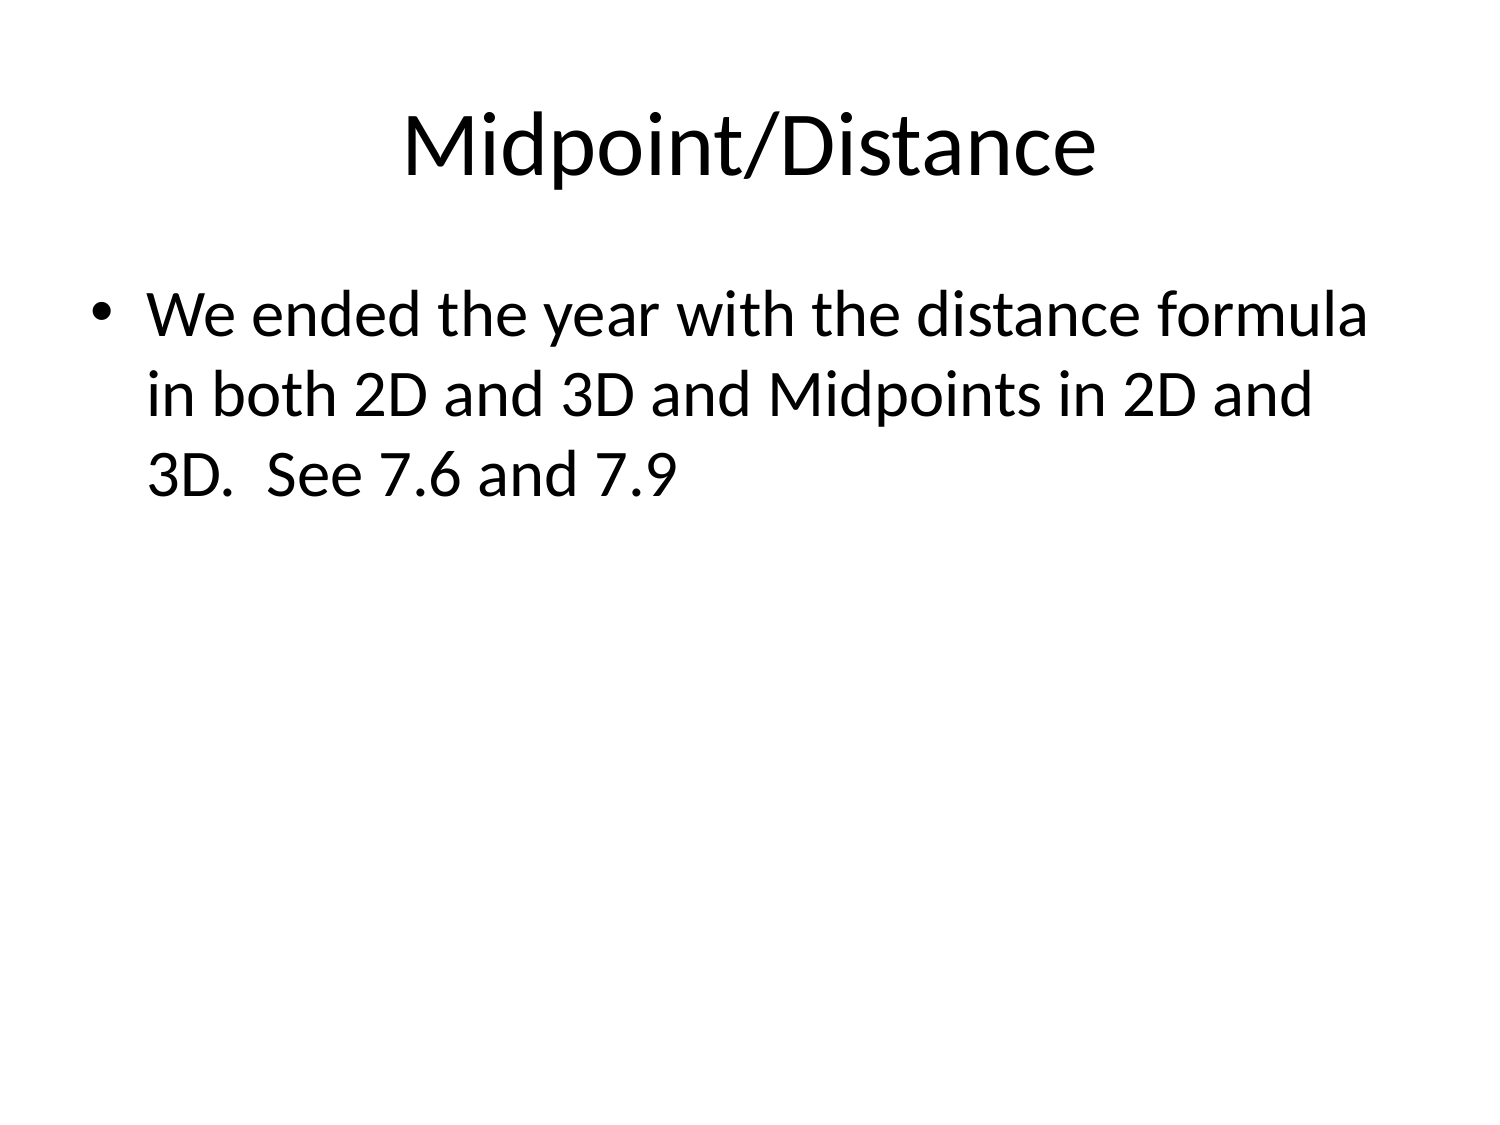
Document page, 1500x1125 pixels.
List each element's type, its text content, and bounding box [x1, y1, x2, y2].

title Midpoint/Distance [75, 45, 1425, 233]
list We ended the year with the distance formula in both 2D and 3D and Midpoints in 2D and 3D. See 7.6 and 7.9 [75, 262, 1425, 1005]
